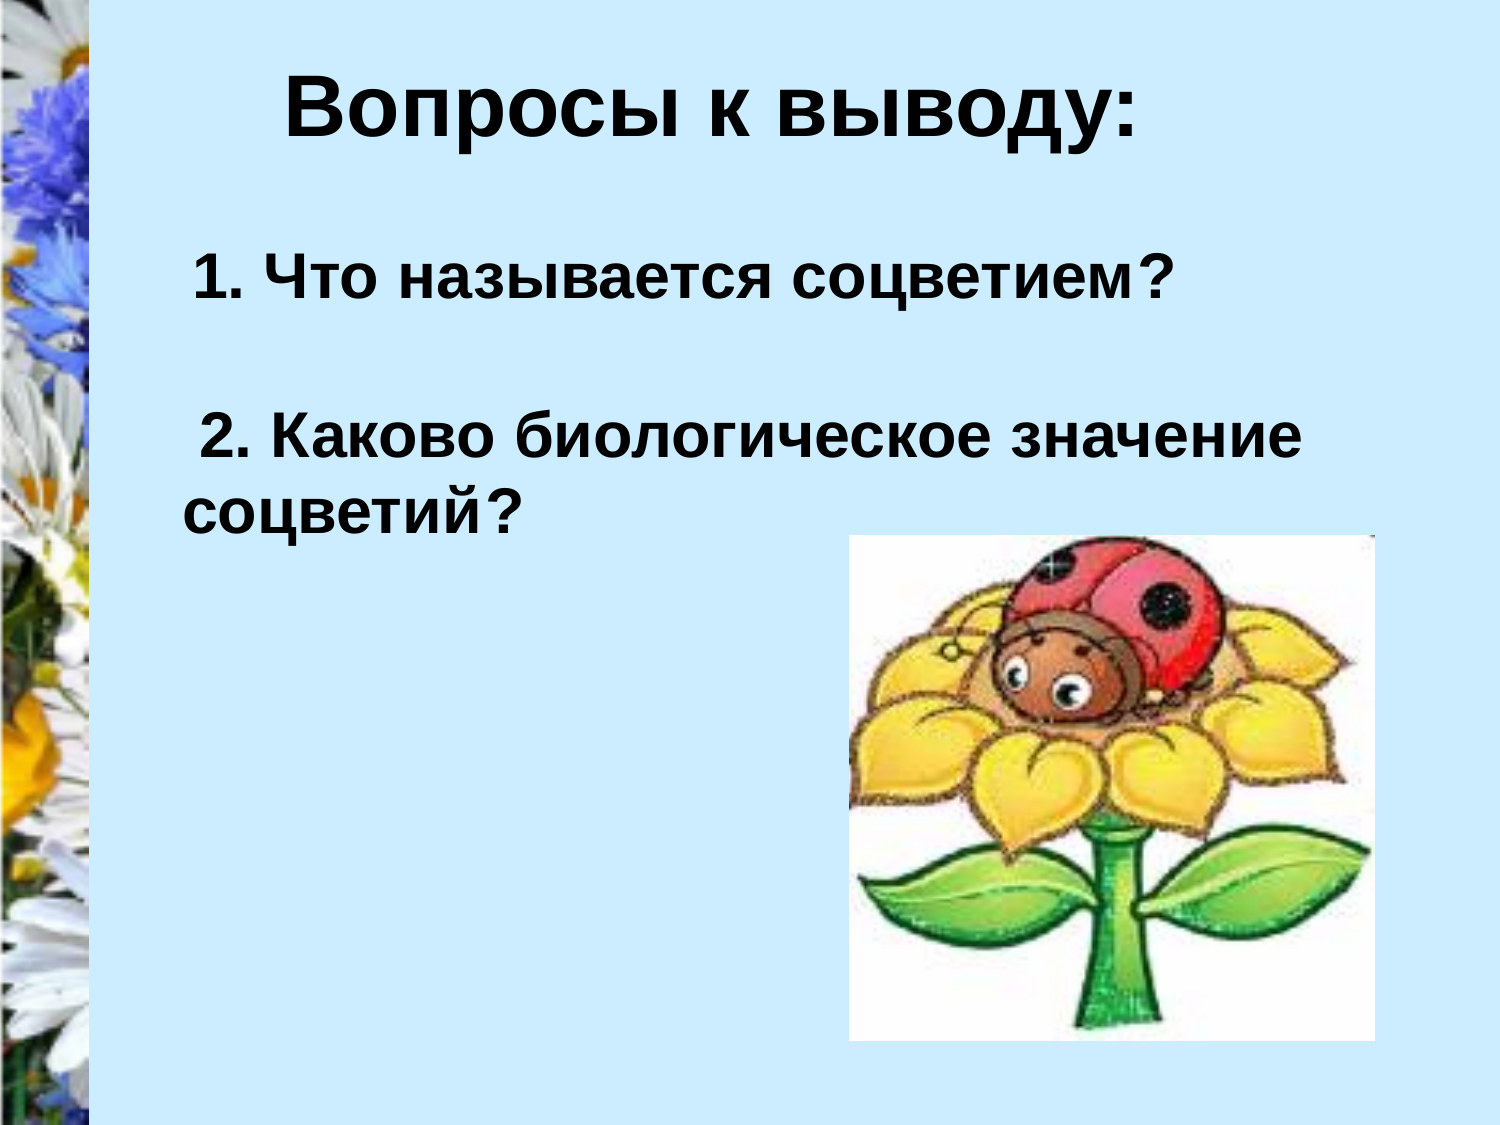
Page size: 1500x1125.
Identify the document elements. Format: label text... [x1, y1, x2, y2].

text_box Вопросы к выводу: [283, 48, 1142, 154]
text_box ? [1137, 234, 1178, 312]
picture [0, 0, 89, 1125]
picture [849, 534, 1376, 1042]
text_box 2. Каково биологическое значение [199, 392, 1322, 471]
text_box 1. Что называется соцветием [192, 234, 1136, 312]
text_box ? [485, 468, 526, 547]
text_box соцветий [182, 468, 483, 547]
